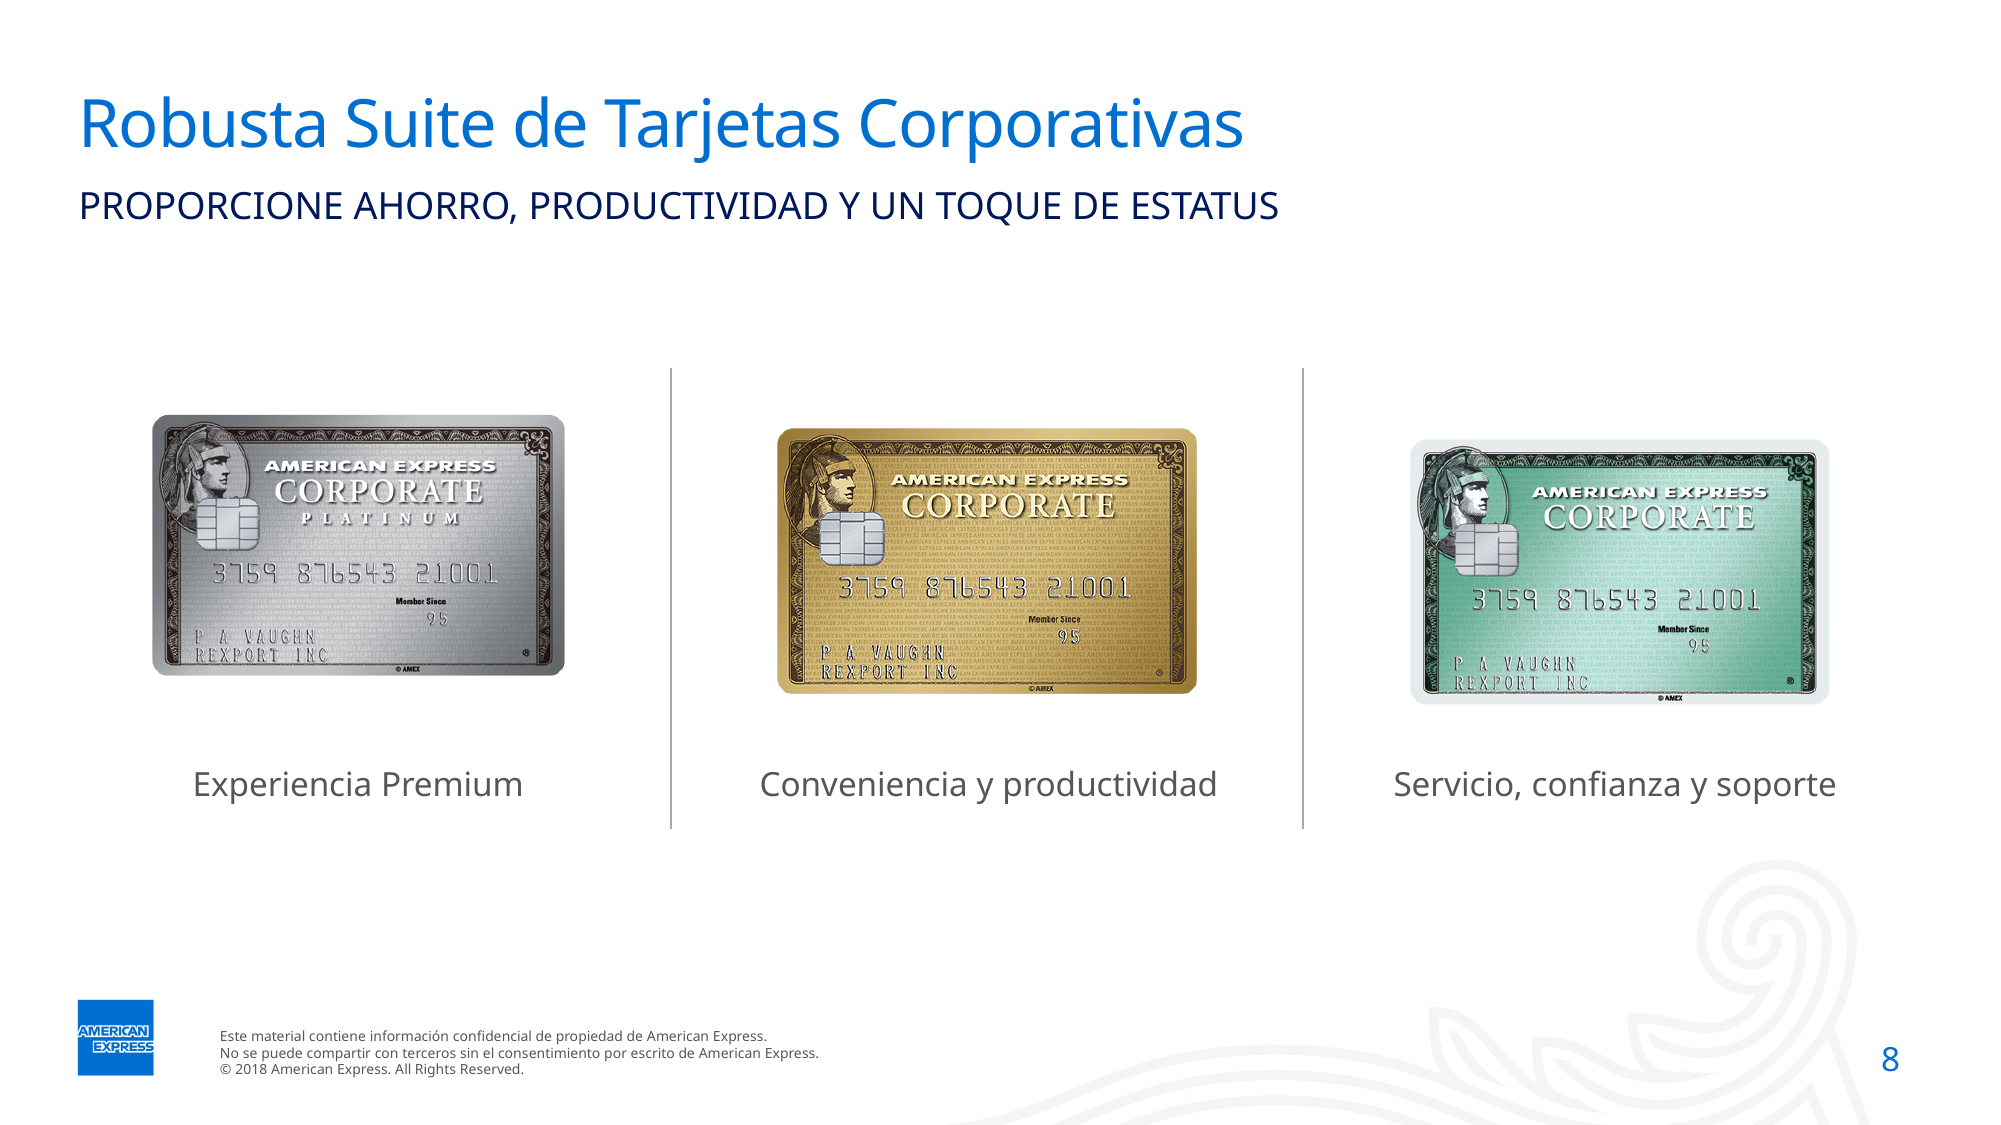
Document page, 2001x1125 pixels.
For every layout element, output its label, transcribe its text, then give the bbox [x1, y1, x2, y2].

slide_number 8 [1800, 1033, 1900, 1084]
title Robusta Suite de Tarjetas Corporativas [78, 90, 1879, 180]
picture [65, 987, 166, 1088]
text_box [709, 428, 1270, 804]
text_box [78, 414, 639, 804]
subtitle Proporcione ahorro, productividad y un toque de estatus [78, 180, 1879, 240]
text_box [1340, 438, 1900, 804]
